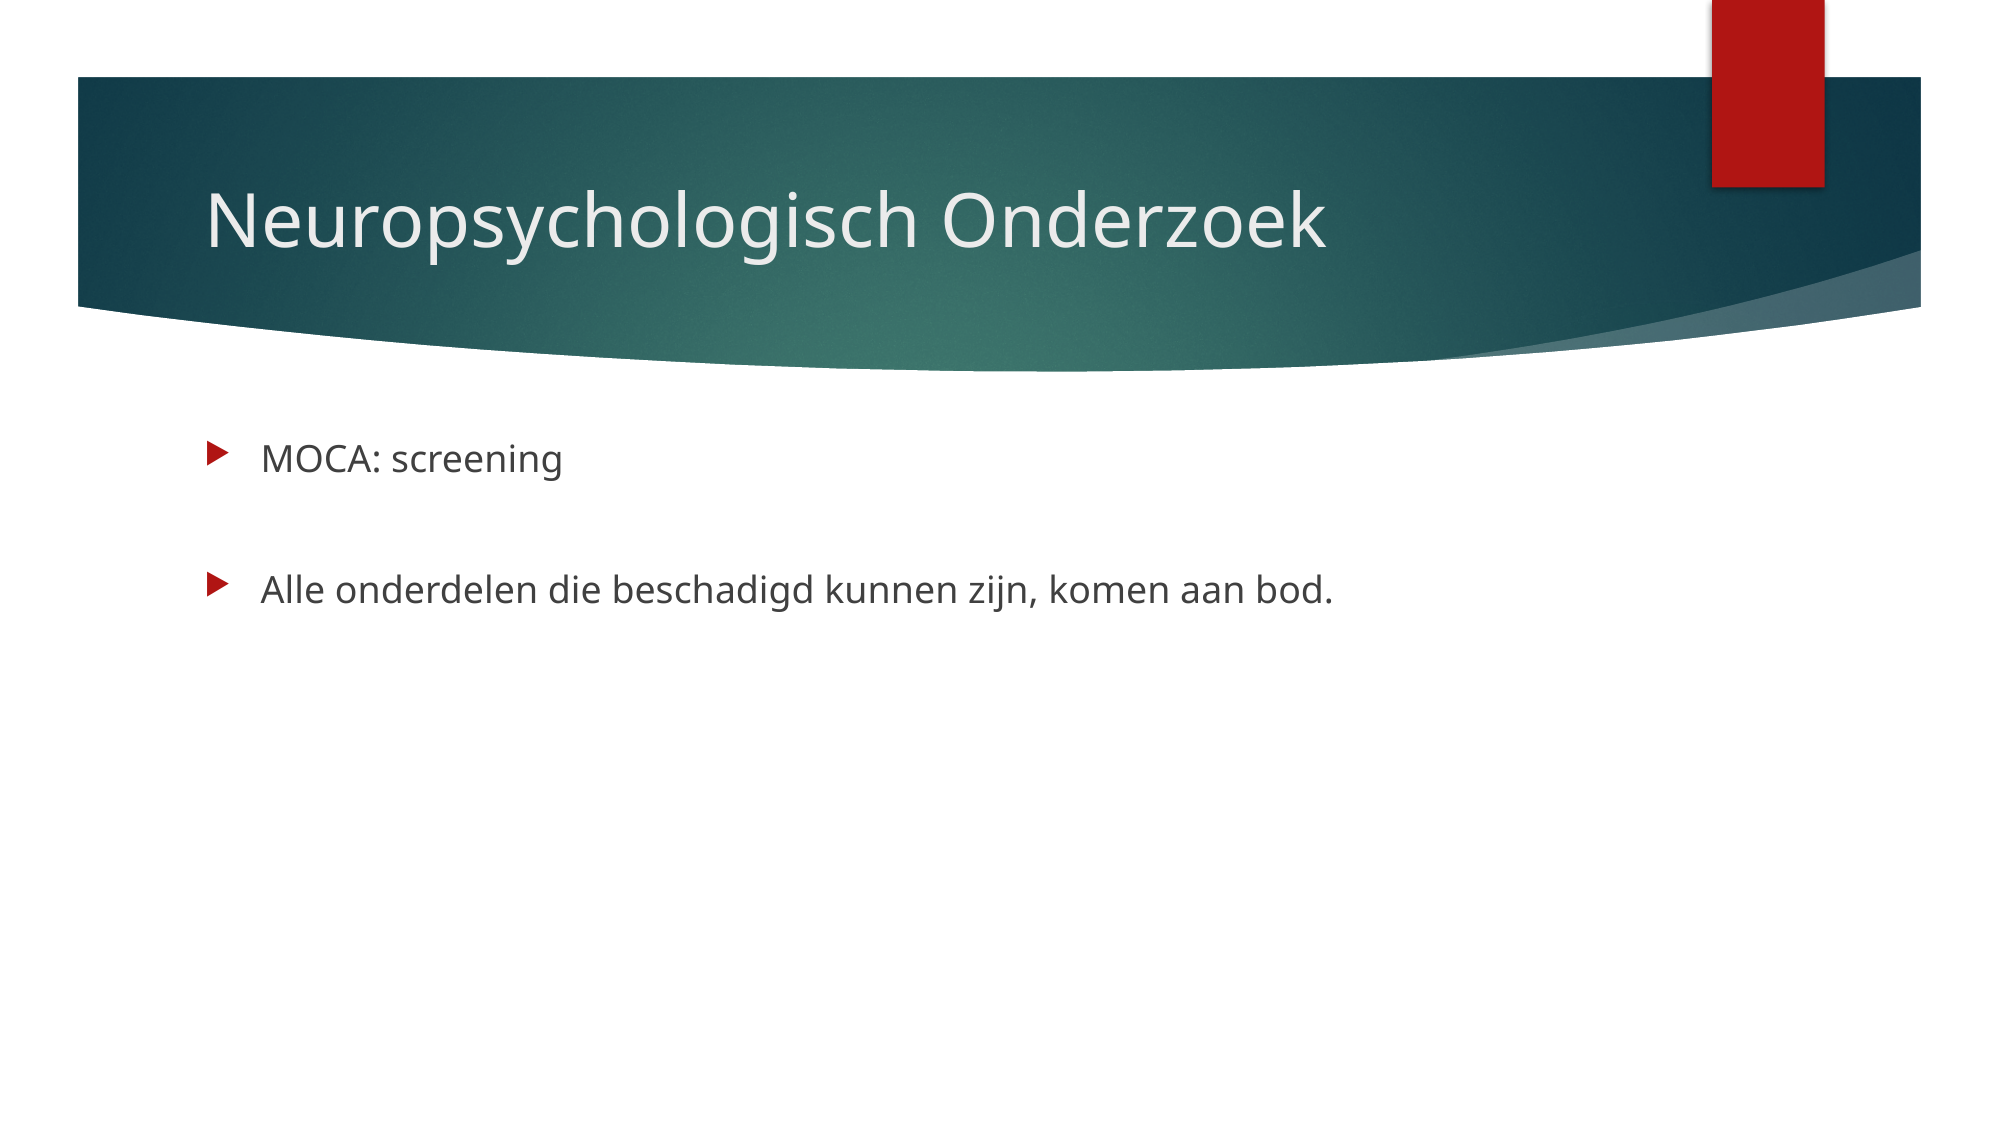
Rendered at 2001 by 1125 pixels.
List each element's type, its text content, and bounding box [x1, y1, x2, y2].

list MOCA: screening Alle onderdelen die beschadigd kunnen zijn, komen aan bod. [189, 427, 1638, 988]
title Neuropsychologisch Onderzoek [189, 159, 1638, 276]
